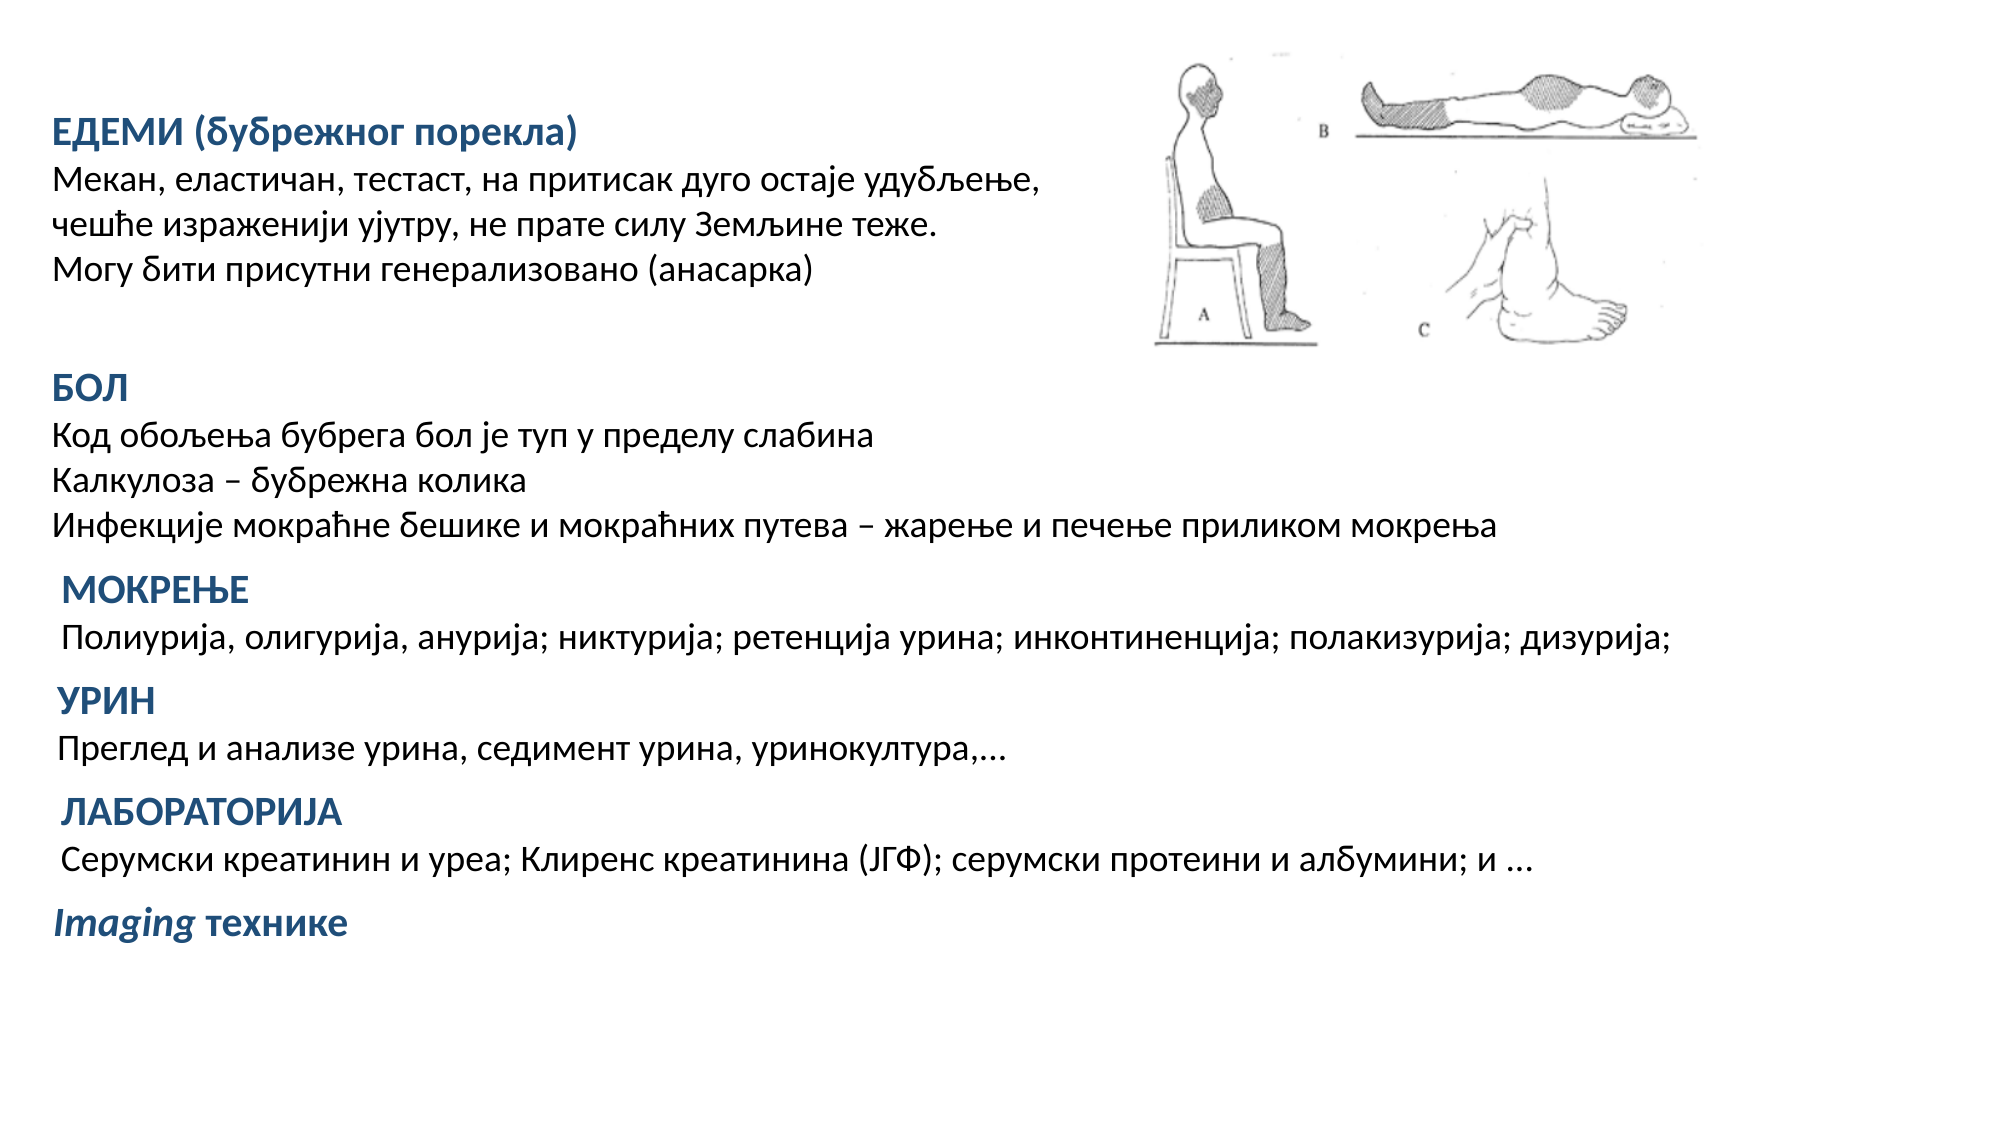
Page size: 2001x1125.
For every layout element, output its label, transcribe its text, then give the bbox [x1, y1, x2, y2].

text_box БОЛ Код обољења бубрега бол је туп у пределу слабина Калкулоза – бубрежна колика Инфекције мокраћне бешике и мокраћних путева – жарење и печење приликом мокрења [37, 352, 1616, 553]
text_box УРИН Преглед и анализе урина, седимент урина, уринокултура,... [42, 665, 1033, 776]
text_box Imaging технике [38, 887, 364, 953]
text_box МОКРЕЊЕ Полиурија, олигурија, анурија; никтурија; ретенција урина; инконтиненција; полакизурија; дизурија; [46, 554, 1697, 665]
text_box ЛАБОРАТОРИЈА Серумски креатинин и уреа; Клиренс креатинина (ЈГФ); серумски протеини и албумини; и ... [46, 776, 1551, 887]
text_box ЕДЕМИ (бубрежног порекла) Мекан, еластичан, тестаст, на притисак дуго остаје удубљење, чешће израженији ујутру, не прате силу Земљине теже. Могу бити присутни генерализовано (анасарка) [37, 96, 1118, 297]
picture [1145, 43, 1728, 409]
